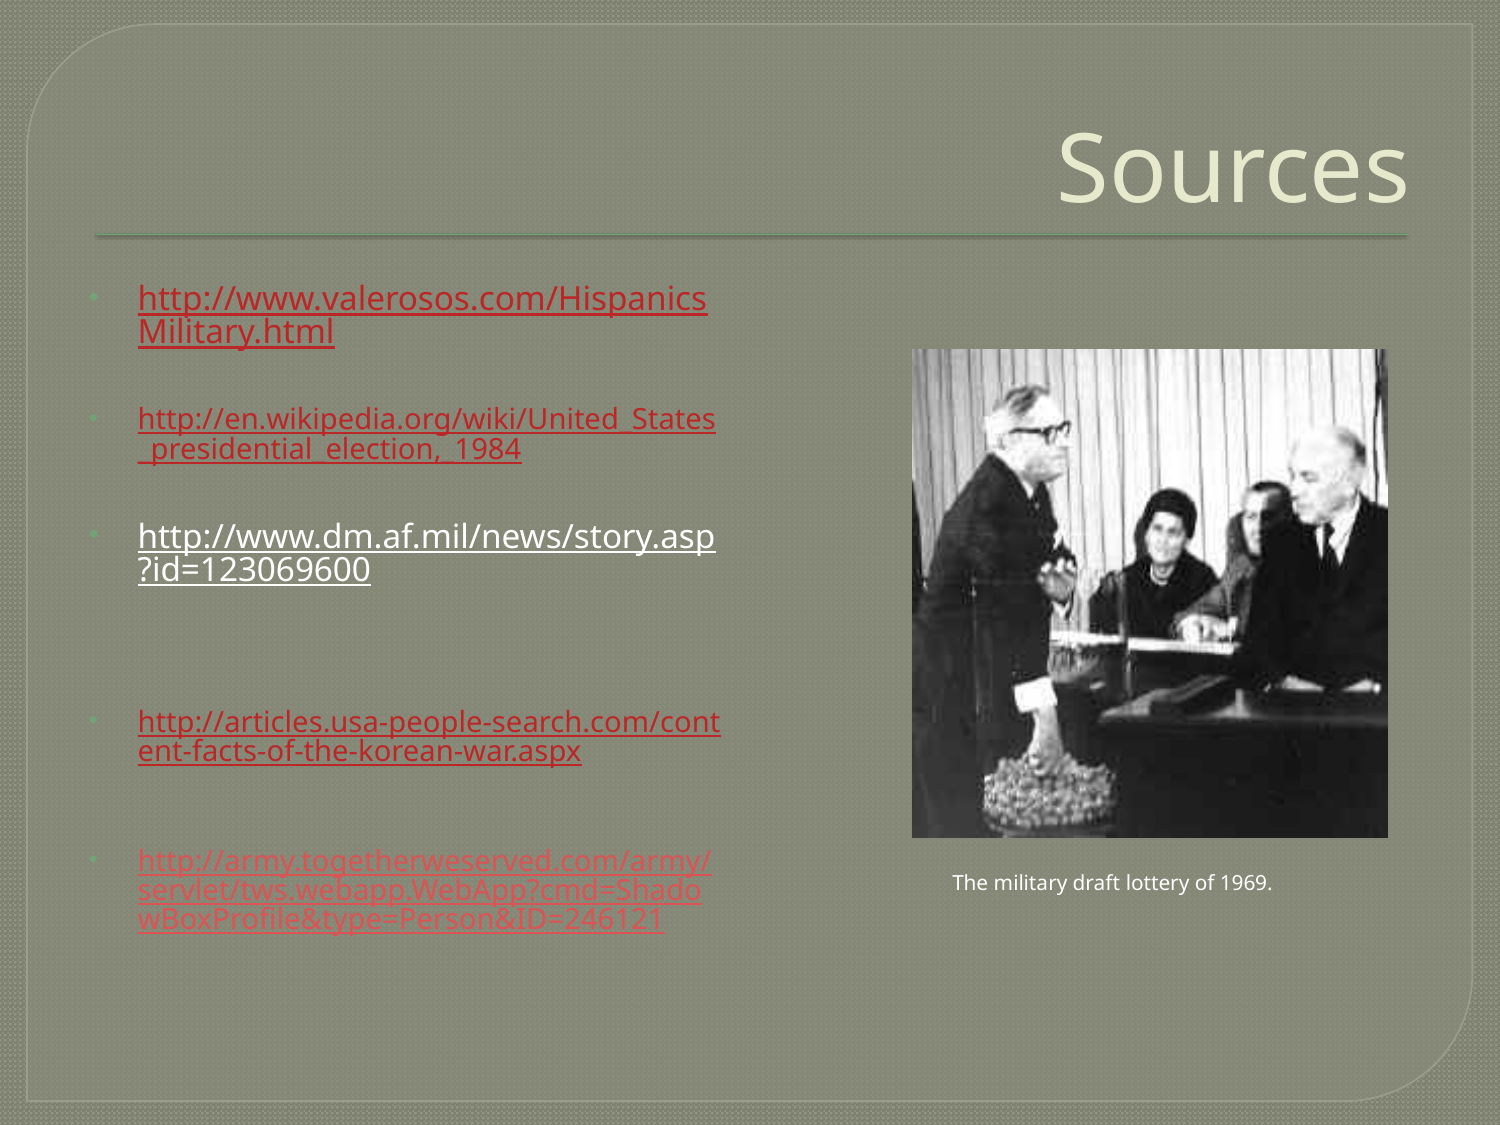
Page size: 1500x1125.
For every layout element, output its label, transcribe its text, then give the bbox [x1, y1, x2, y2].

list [912, 349, 1388, 838]
title Sources [75, 41, 1425, 230]
list http://www.valerosos.com/HispanicsMilitary.html http://en.wikipedia.org/wiki/United_States_presidential_election,_1984 http://www.dm.af.mil/news/story.asp?id=123069600 http://articles.usa-people-search.com/content-facts-of-the-korean-war.aspx http://army.togetherweserved.com/army/servlet/tws.webapp.WebApp?cmd=ShadowBoxProfile&type=Person&ID=246121 [75, 270, 738, 1013]
text_box The military draft lottery of 1969. [937, 862, 1375, 903]
